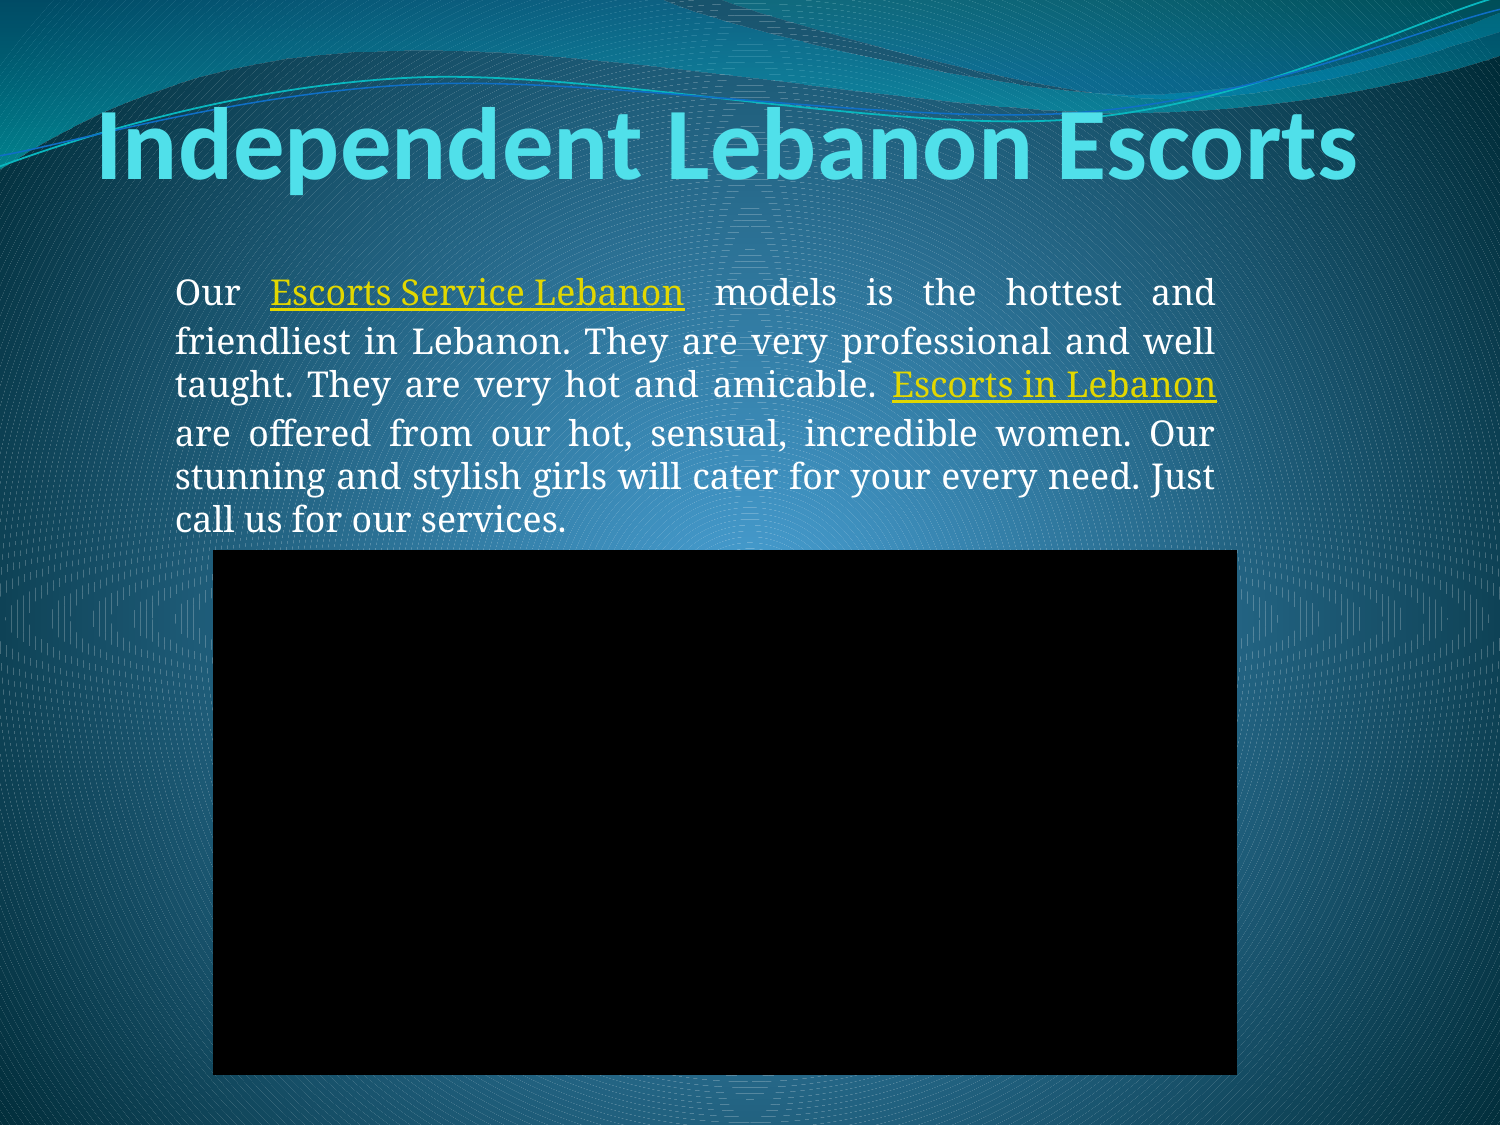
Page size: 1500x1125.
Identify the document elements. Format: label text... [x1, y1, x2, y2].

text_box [212, 549, 1238, 1076]
subtitle Our Escorts Service Lebanon models is the hottest and friendliest in Lebanon. They are very professional and well taught. They are very hot and amicable. Escorts in Lebanon are offered from our hot, sensual, incredible women. Our stunning and stylish girls will cater for your every need. Just call us for our services. [174, 262, 1225, 550]
title Independent Lebanon Escorts [87, 50, 1363, 201]
